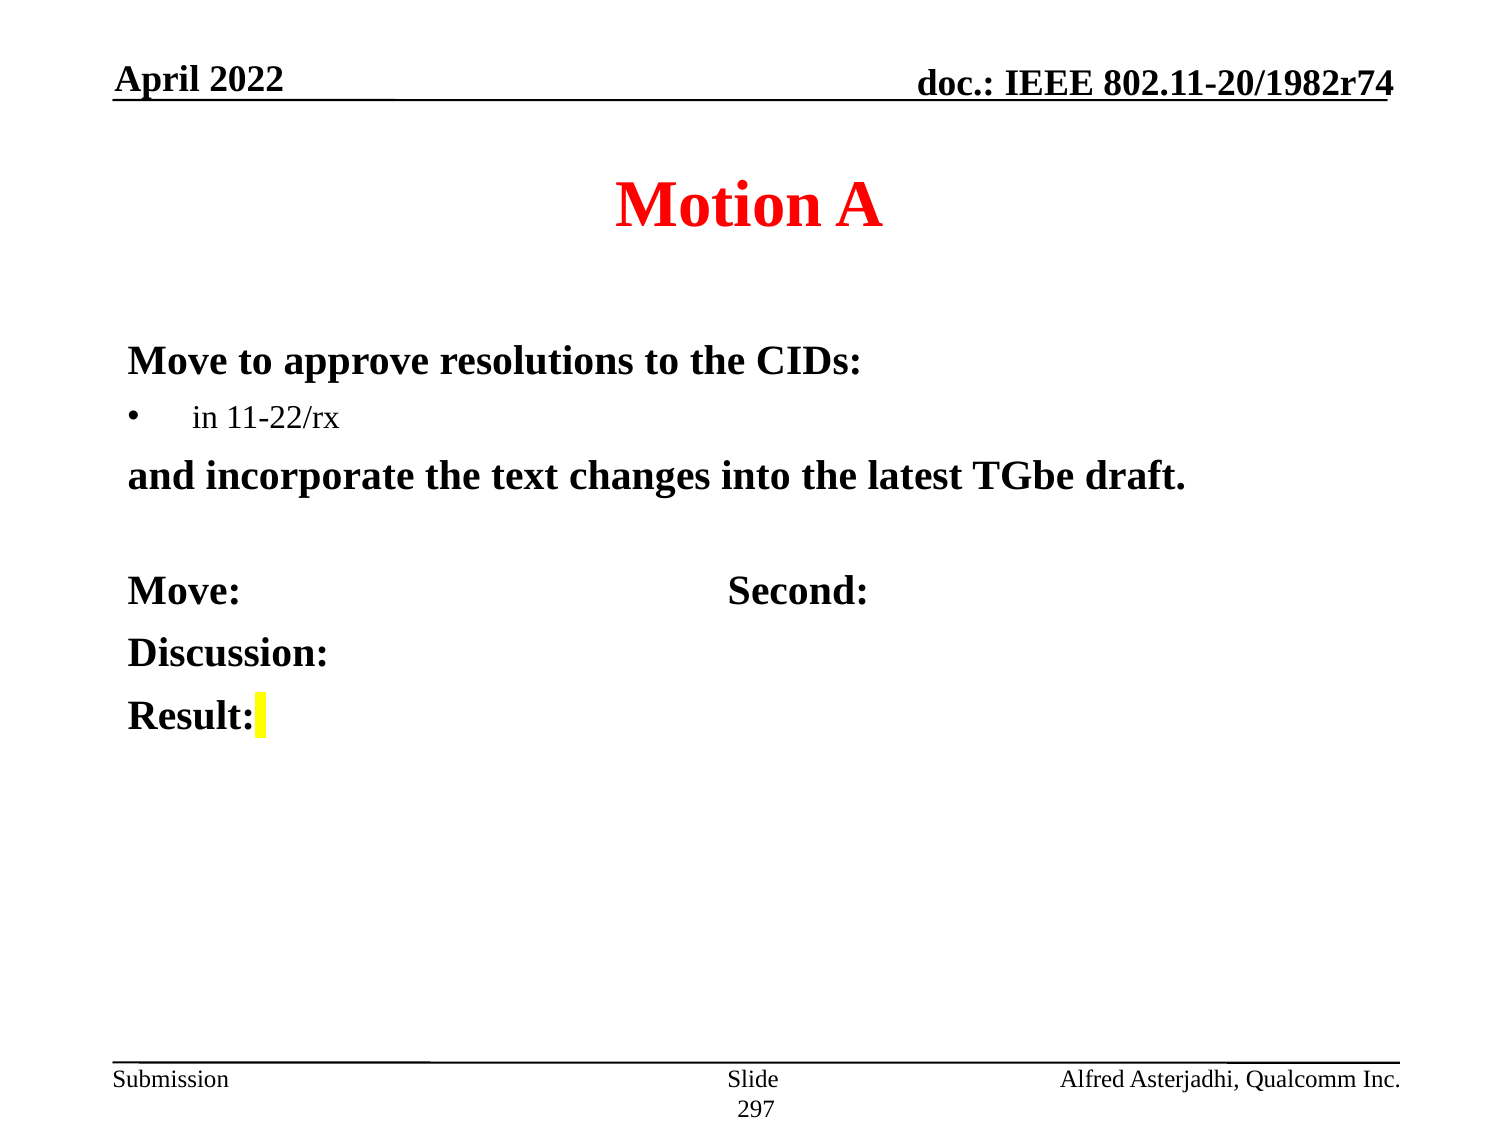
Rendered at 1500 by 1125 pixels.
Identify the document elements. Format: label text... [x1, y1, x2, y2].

list Move to approve resolutions to the CIDs: in 11-22/rx and incorporate the text changes into the latest TGbe draft. Move: Second: Discussion: Result: [112, 324, 1388, 1000]
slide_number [114, 54, 423, 100]
title Motion A [112, 112, 1388, 288]
slide_number Slide 297 [712, 1061, 800, 1123]
footer Alfred Asterjadhi, Qualcomm Inc. [878, 1061, 1402, 1093]
